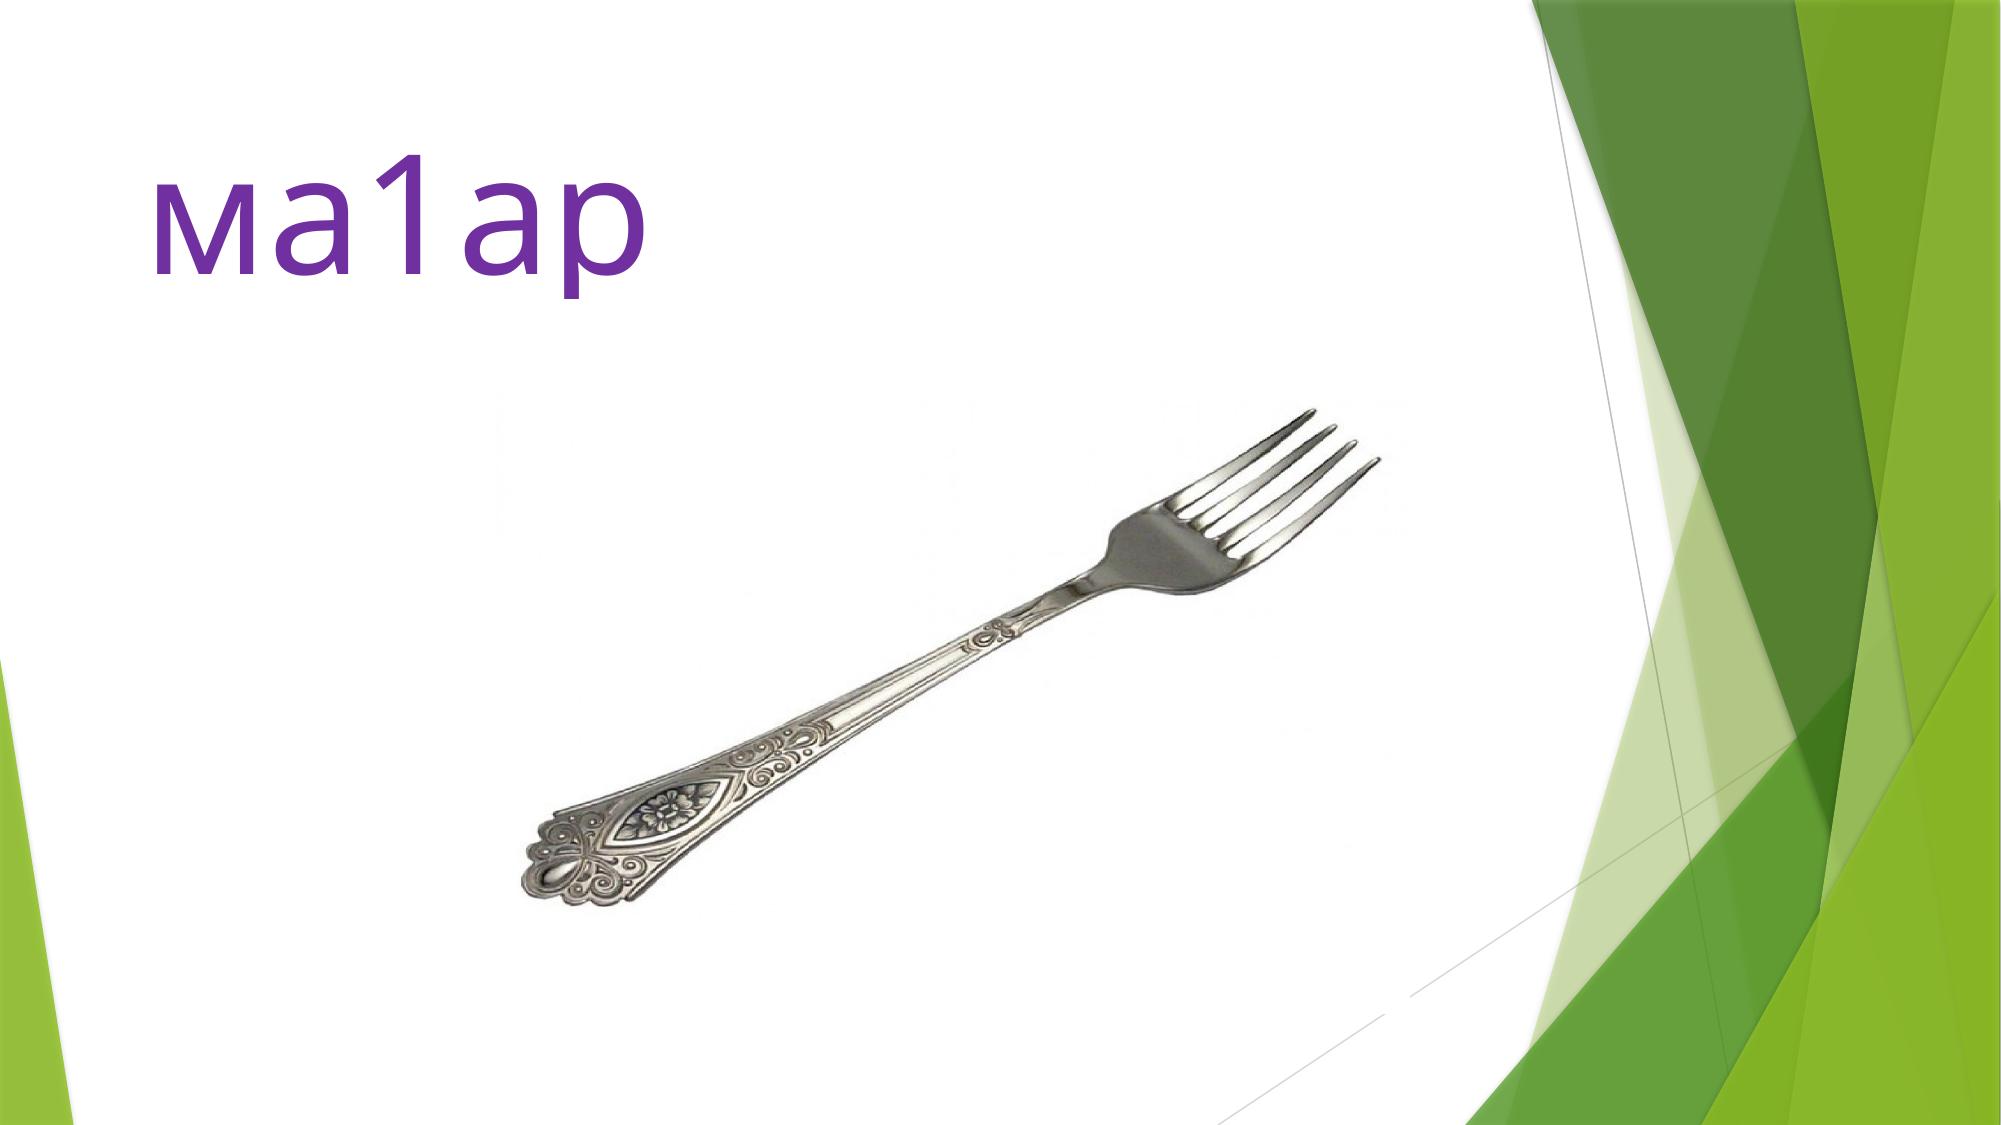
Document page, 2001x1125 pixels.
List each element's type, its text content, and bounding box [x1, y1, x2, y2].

title ма1ар [111, 99, 1522, 317]
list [494, 298, 1410, 1014]
